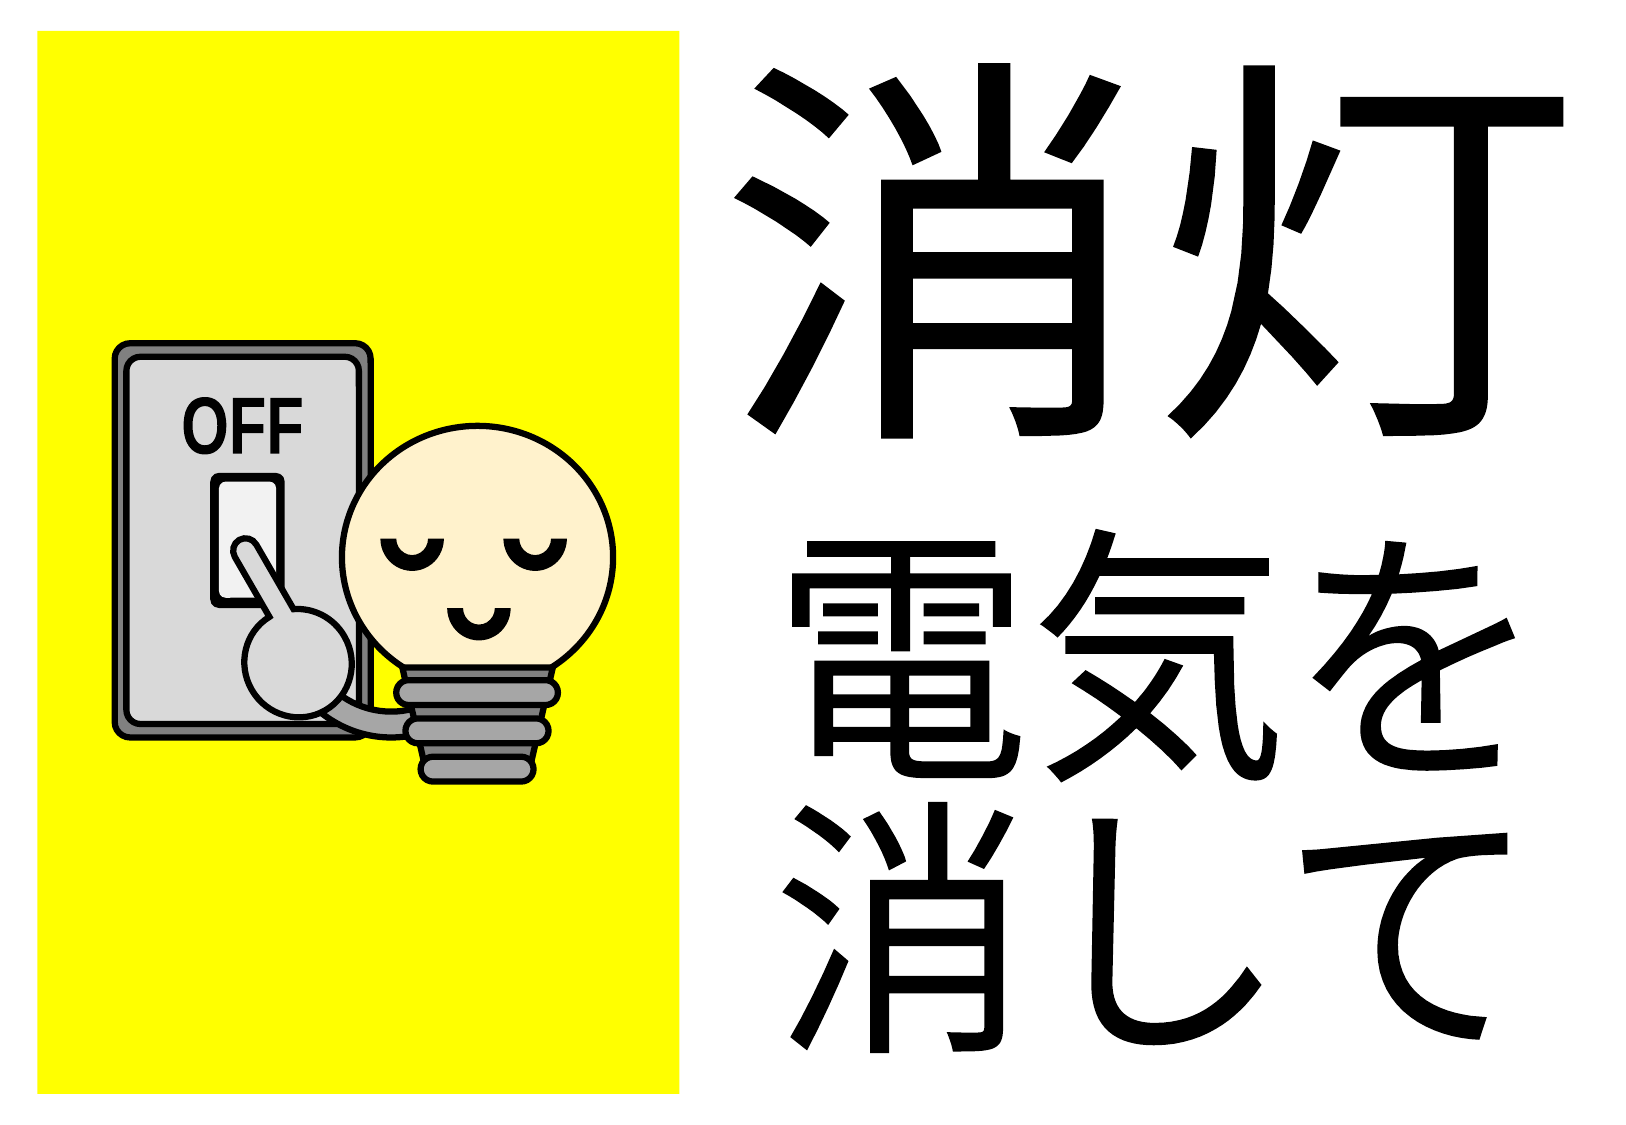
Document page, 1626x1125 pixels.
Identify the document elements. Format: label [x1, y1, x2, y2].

text_box [114, 342, 614, 782]
text_box [35, 29, 682, 1096]
